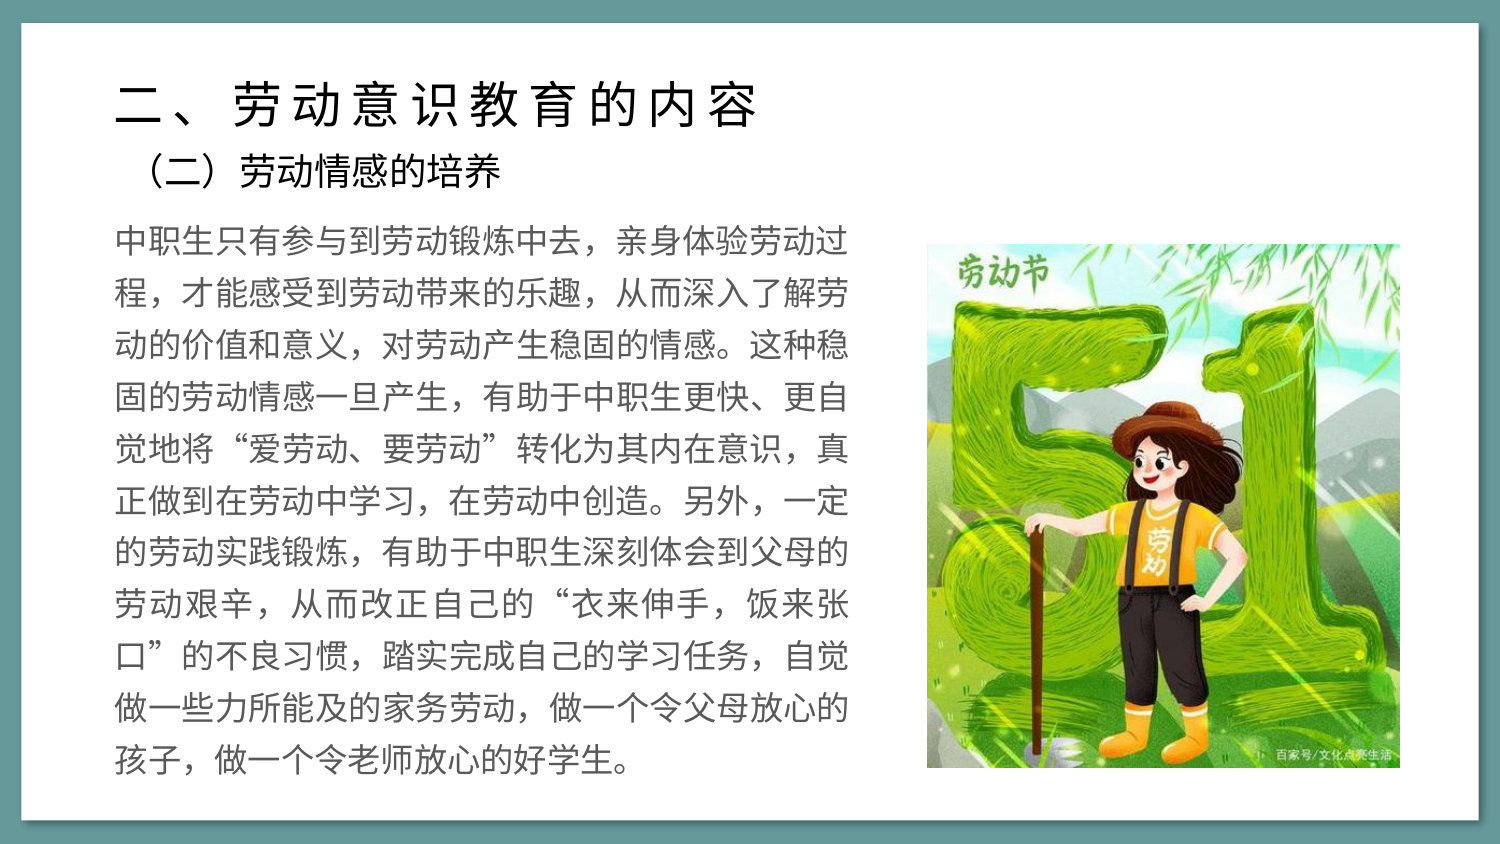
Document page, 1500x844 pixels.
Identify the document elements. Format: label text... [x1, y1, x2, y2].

text_box （二）劳动情感的培养 [112, 140, 517, 201]
text_box 中职生只有参与到劳动锻炼中去，亲身体验劳动过程，才能感受到劳动带来的乐趣，从而深入了解劳动的价值和意义，对劳动产生稳固的情感。这种稳固的劳动情感一旦产生，有助于中职生更快、更自觉地将“爱劳动、要劳动”转化为其内在意识，真正做到在劳动中学习，在劳动中创造。另外，一定的劳动实践锻炼，有助于中职生深刻体会到父母的劳动艰辛，从而改正自己的“衣来伸手，饭来张口”的不良习惯，踏实完成自己的学习任务，自觉做一些力所能及的家务劳动，做一个令父母放心的孩子，做一个令老师放心的好学生。 [100, 201, 865, 787]
picture [926, 244, 1400, 768]
text_box 二、劳动意识教育的内容 [100, 67, 800, 141]
